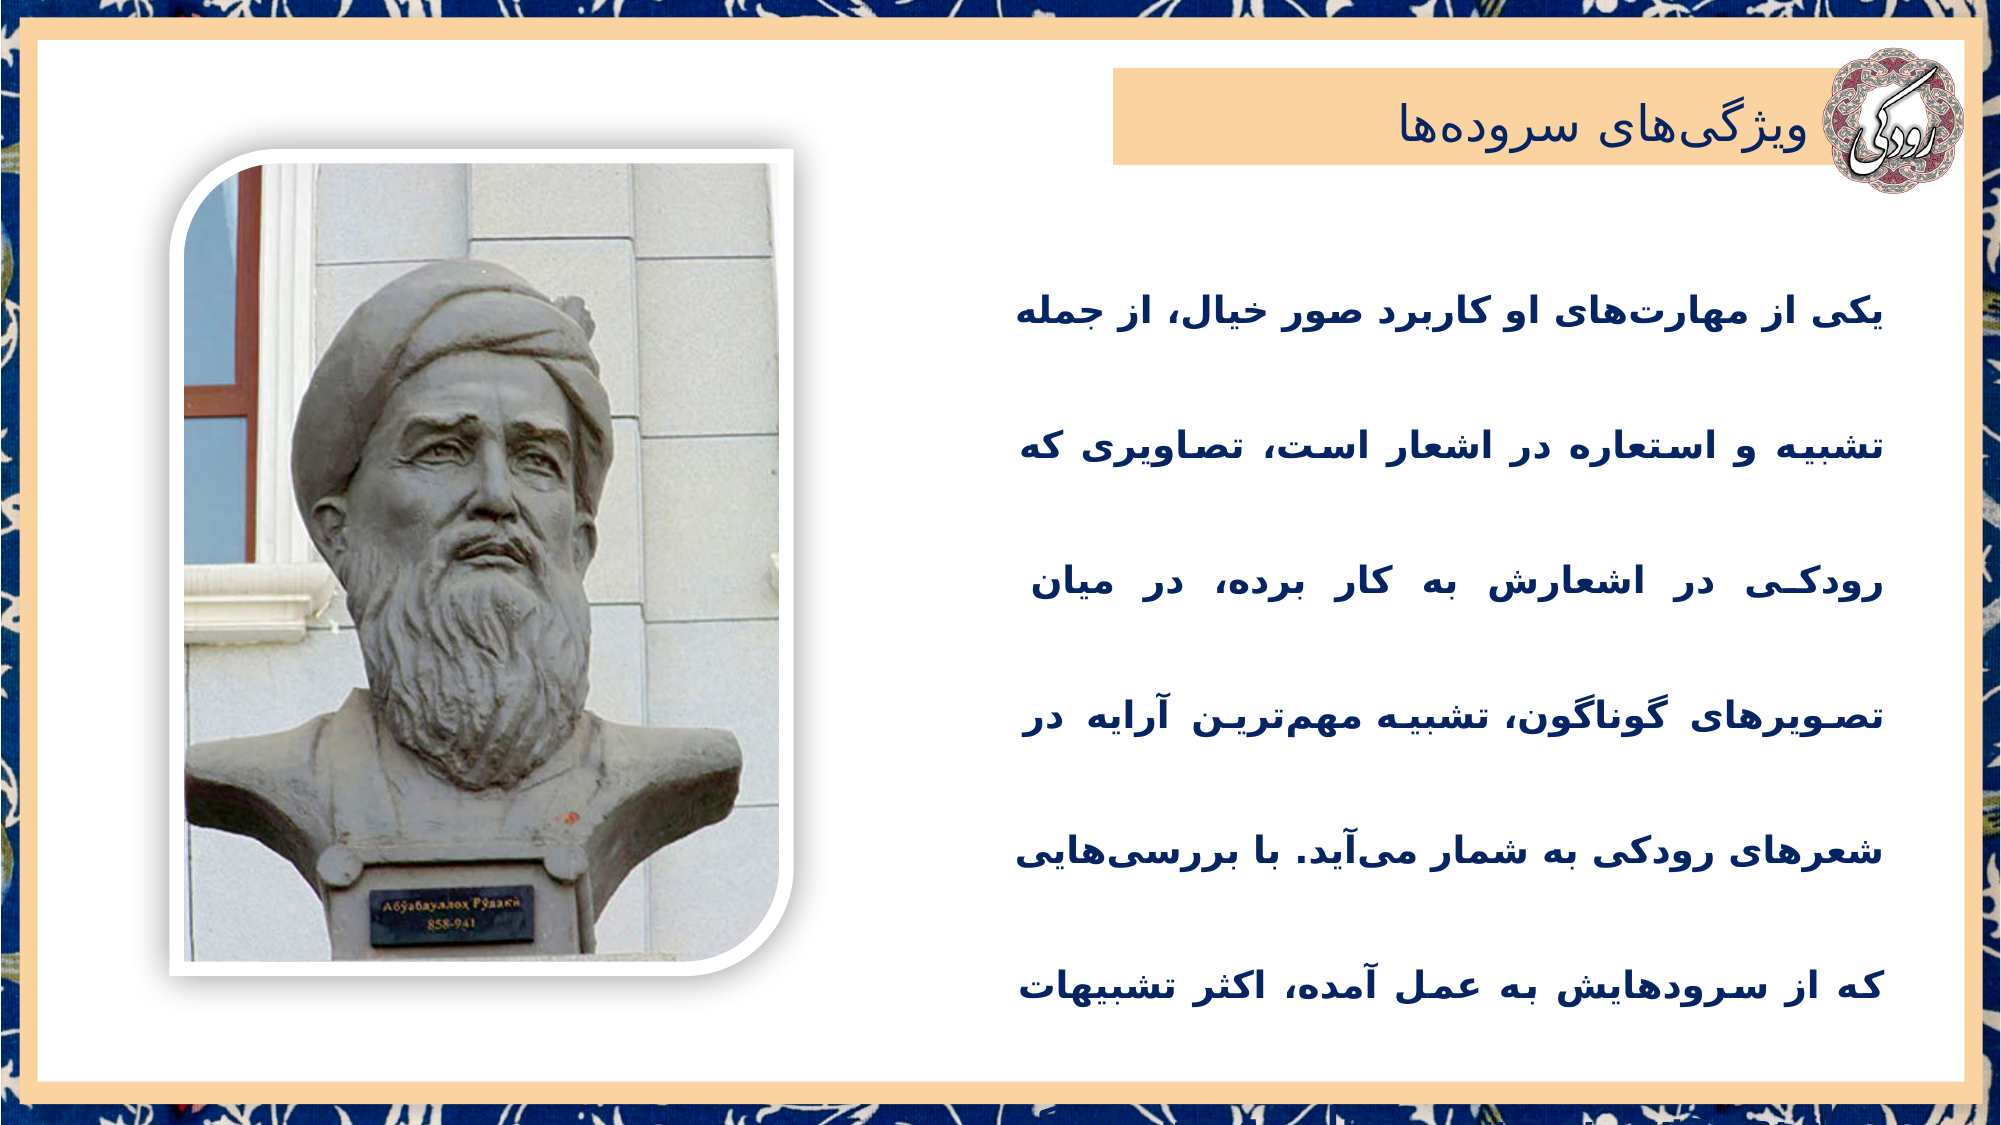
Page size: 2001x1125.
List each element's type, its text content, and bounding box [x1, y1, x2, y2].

picture [176, 156, 787, 969]
text_box یکی از مهارت‌های او کاربرد صور خیال، از جمله تشبیه و استعاره در اشعار است، تصاویری که رودکی در اشعارش به کار برده، در میان تصویرهای گوناگون، تشبیه مهم‌ترین آرایه در شعرهای رودکی به شمار می‌آید. با بررسی‌هایی که از سرودهایش به عمل آمده، اکثر تشبیهات او از نوع حسی به حسی و عقلی به حسی‌اند که در انواع مختلف آن، از جمله: تشبیه مضمر، تفضیل و… به کار رفته‌است. [999, 188, 1900, 1125]
picture [2, 1, 1999, 1125]
picture [1820, 47, 1966, 194]
text_box ویژگی‌های سروده‌ها [1277, 83, 1931, 159]
